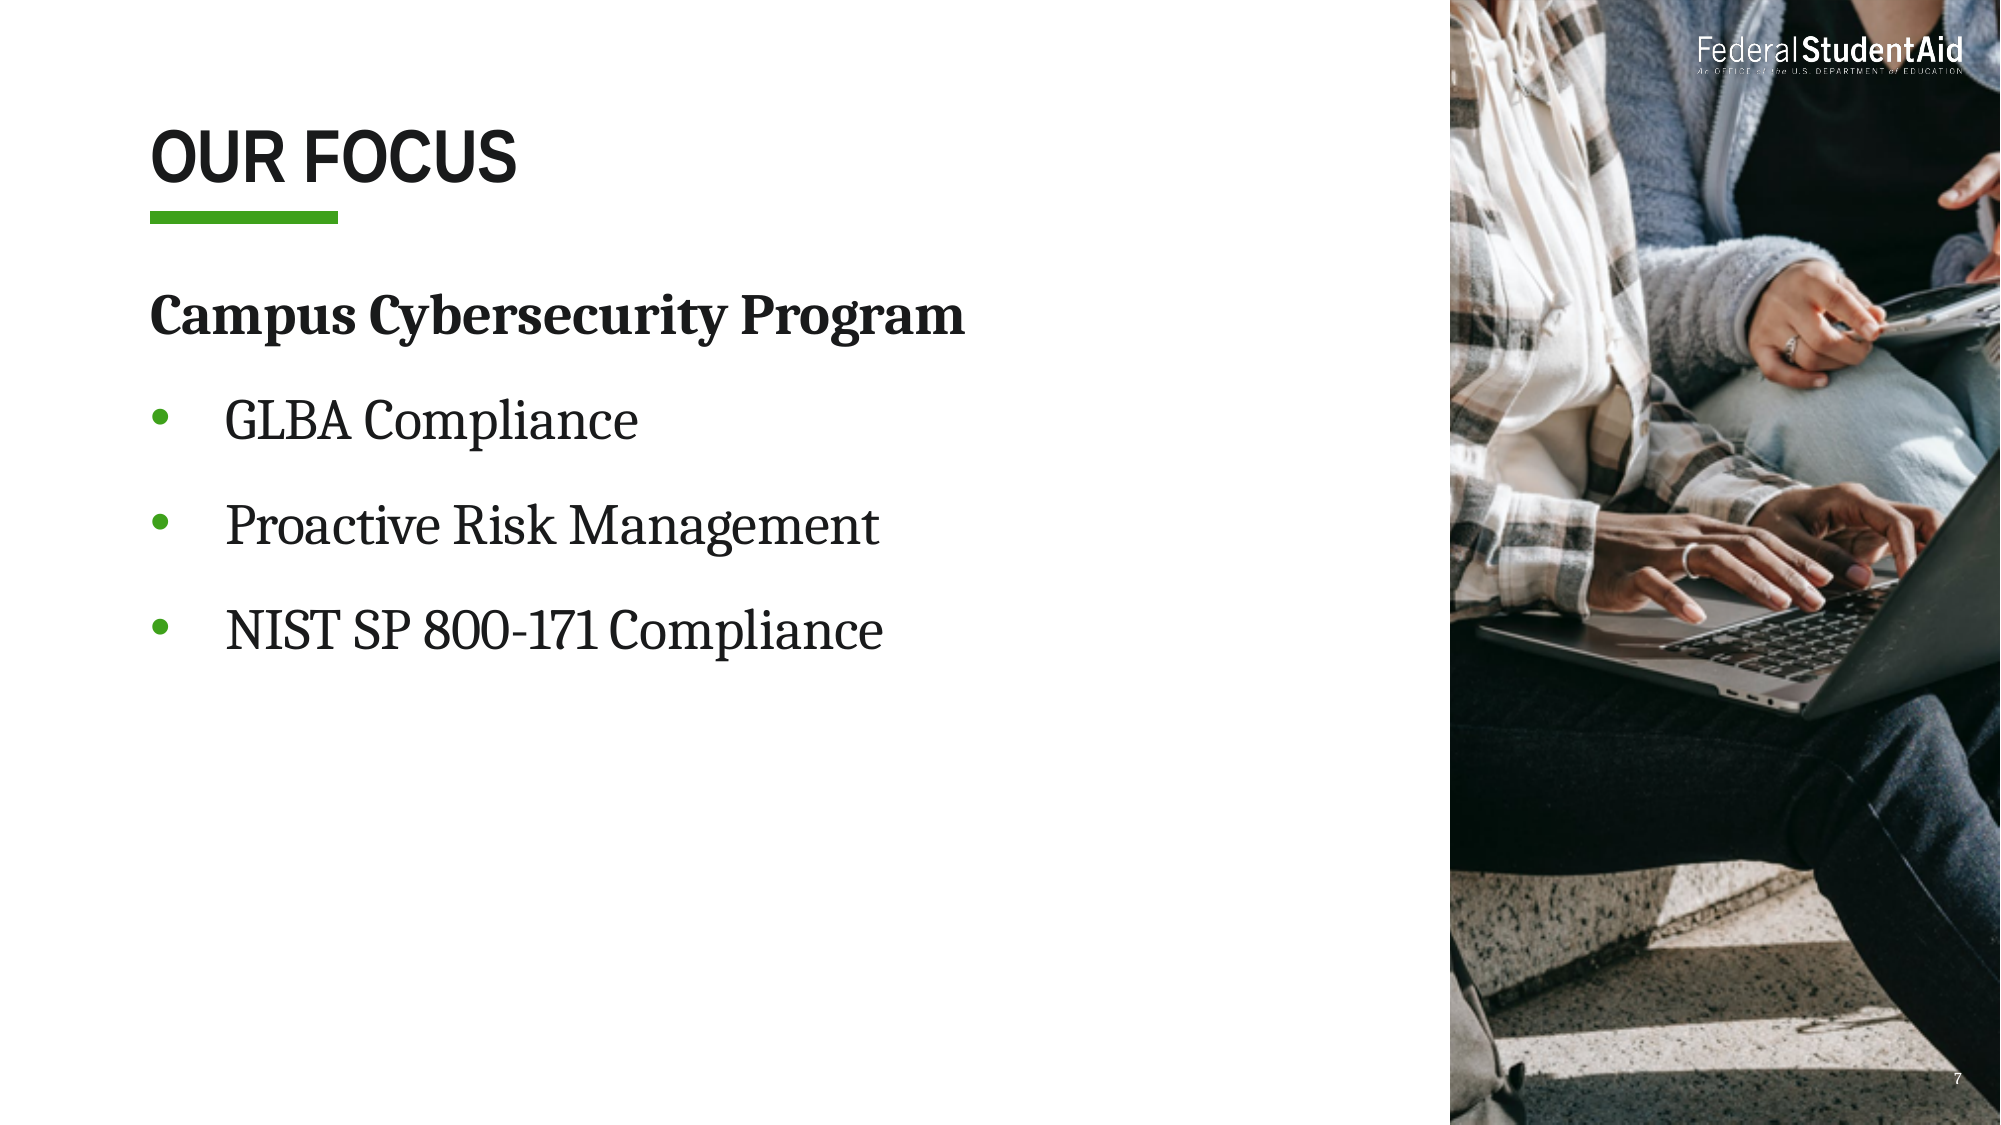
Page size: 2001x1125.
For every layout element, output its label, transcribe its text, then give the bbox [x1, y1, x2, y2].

title Our focus [150, 48, 1450, 199]
list Campus Cybersecurity Program GLBA Compliance Proactive Risk Management NIST SP 800-171 Compliance [150, 262, 1450, 1050]
picture [1450, 0, 2000, 1125]
